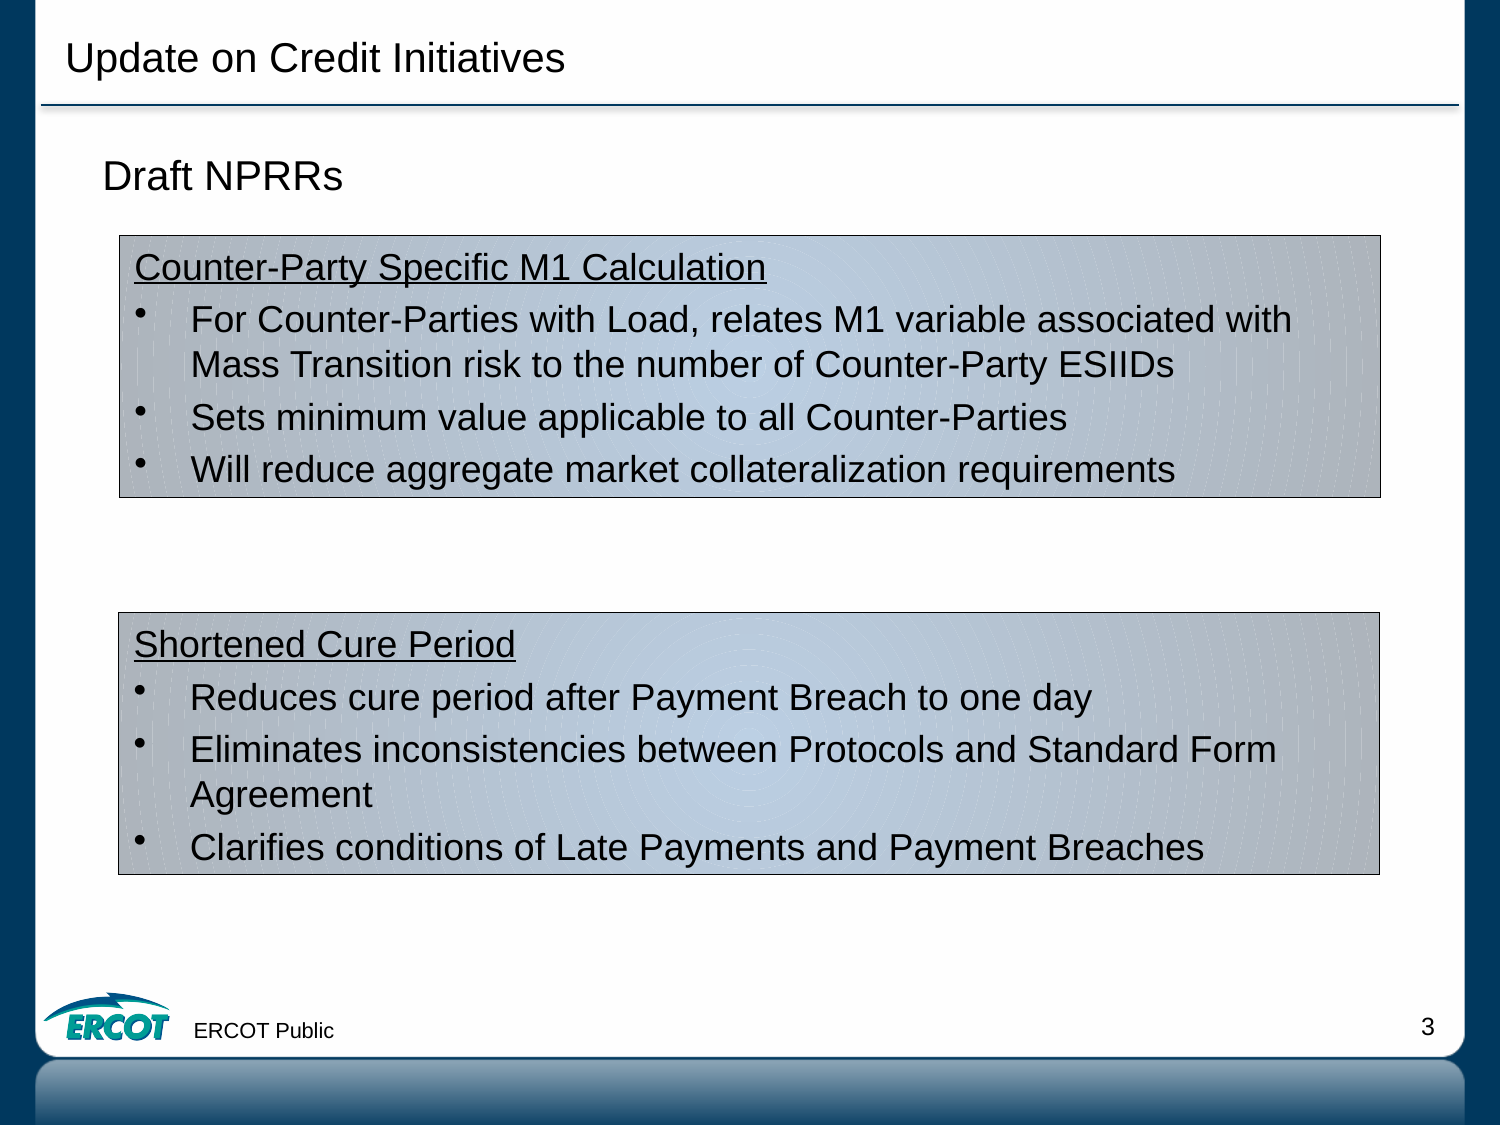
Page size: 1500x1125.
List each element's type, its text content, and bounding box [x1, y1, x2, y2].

text_box Update on Credit Initiatives [49, 0, 1488, 111]
text_box Shortened Cure Period Reduces cure period after Payment Breach to one day Eliminates inconsistencies between Protocols and Standard Form Agreement Clarifies conditions of Late Payments and Payment Breaches [118, 612, 1380, 875]
text_box Counter-Party Specific M1 Calculation For Counter-Parties with Load, relates M1 variable associated with Mass Transition risk to the number of Counter-Party ESIIDs Sets minimum value applicable to all Counter-Parties Will reduce aggregate market collateralization requirements [119, 235, 1381, 498]
text_box ERCOT Public [178, 1009, 1306, 1051]
text_box Draft NPRRs [87, 141, 1425, 207]
picture [35, 0, 1465, 1125]
